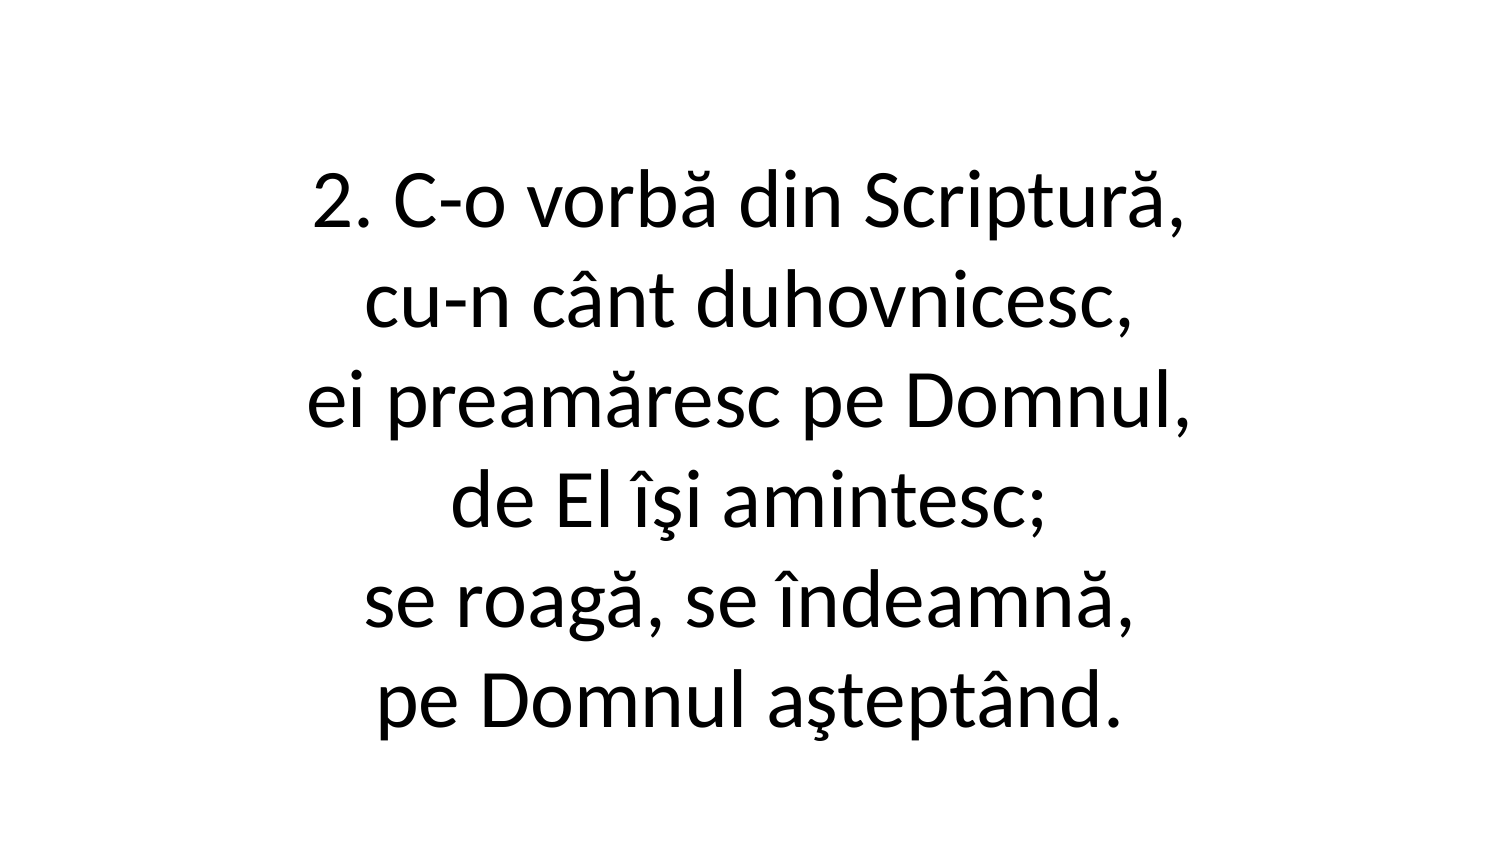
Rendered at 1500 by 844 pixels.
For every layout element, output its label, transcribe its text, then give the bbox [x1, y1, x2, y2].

text_box 2. C-o vorbă din Scriptură, cu-n cânt duhovnicesc, ei preamăresc pe Domnul, de El îşi amintesc; se roagă, se îndeamnă, pe Domnul aşteptând. [291, 92, 1209, 752]
